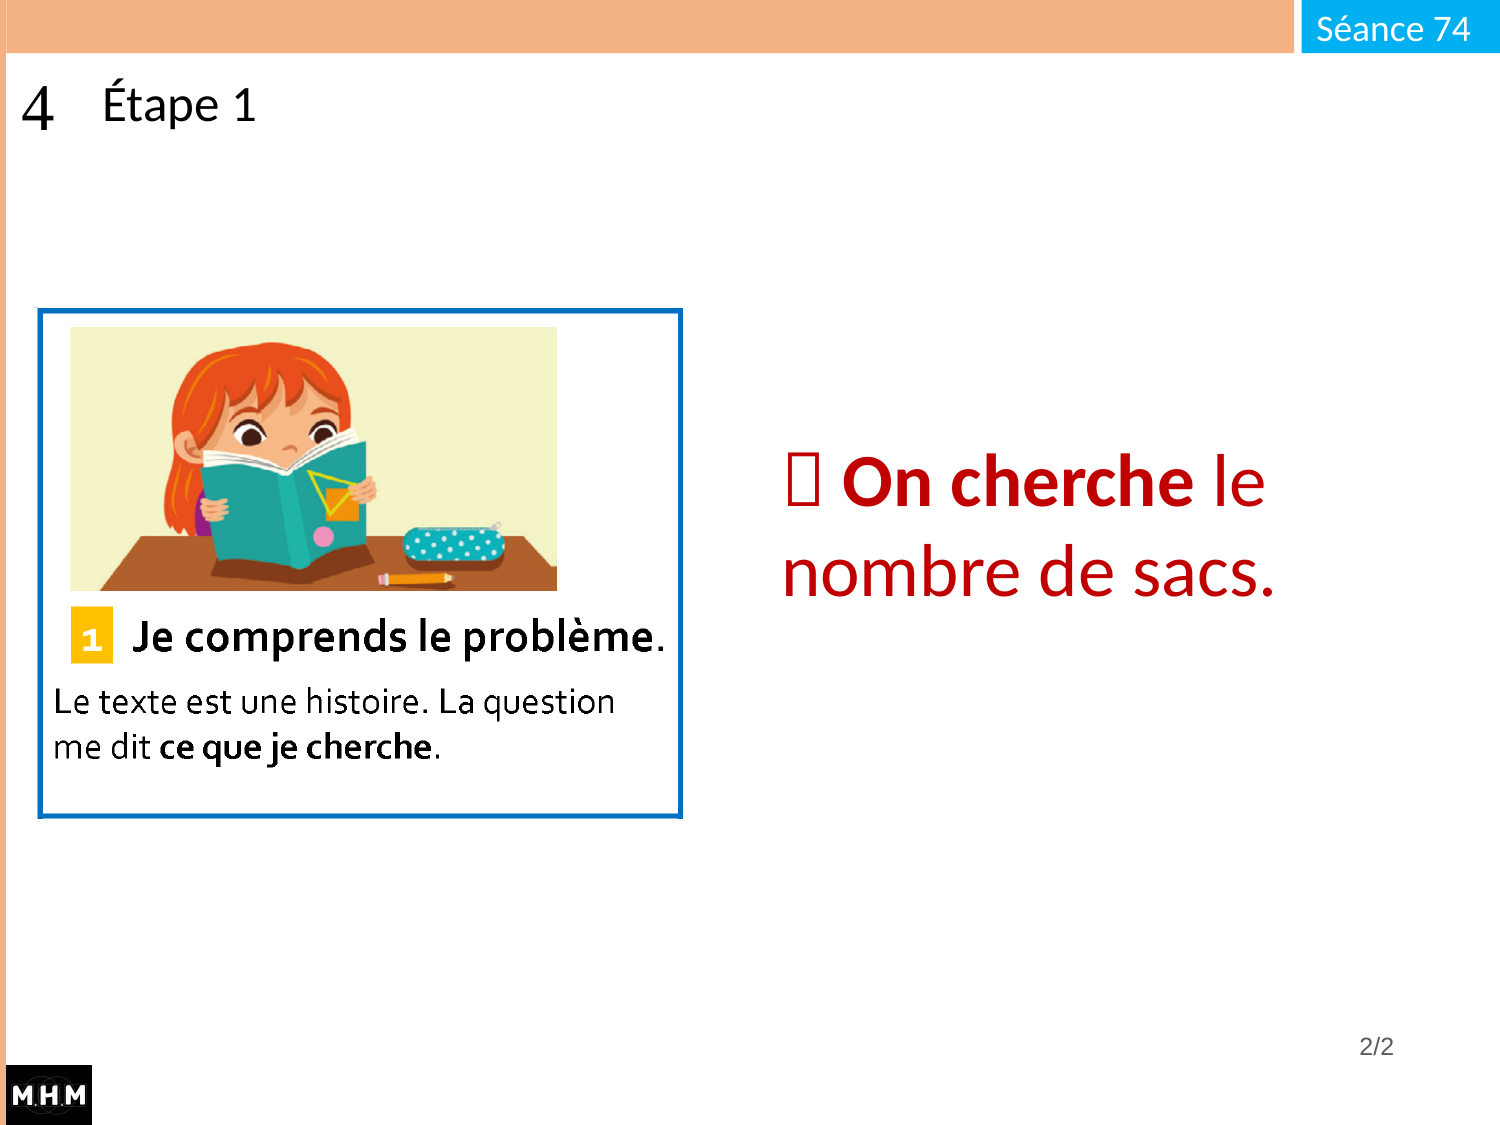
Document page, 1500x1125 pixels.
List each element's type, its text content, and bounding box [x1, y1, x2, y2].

picture [6, 1065, 92, 1125]
text_box 2/2 [1339, 1022, 1414, 1068]
picture [34, 306, 684, 819]
title Étape 1 [87, 32, 1382, 140]
text_box  On cherche le nombre de sacs. [766, 424, 1476, 620]
